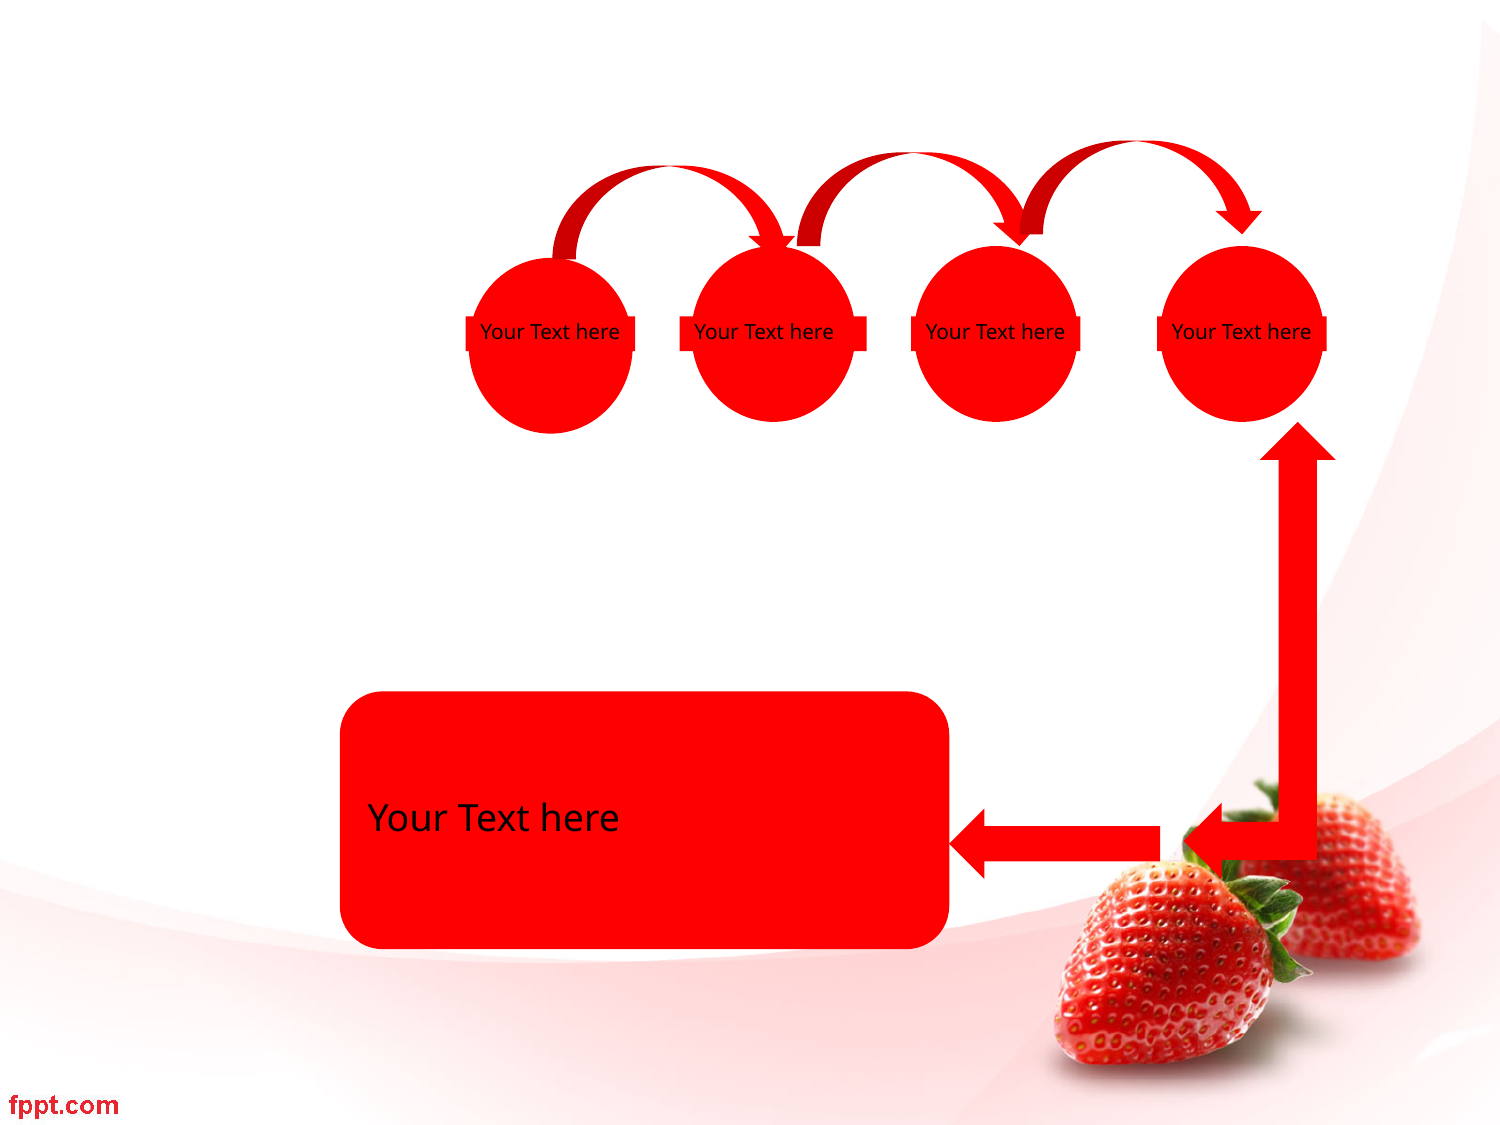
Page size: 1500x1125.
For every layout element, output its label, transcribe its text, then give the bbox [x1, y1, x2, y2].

text_box [915, 352, 1077, 422]
text_box Your Text here [911, 316, 1081, 352]
text_box [552, 165, 796, 260]
text_box [796, 152, 1030, 247]
picture [0, 0, 1500, 1125]
text_box [915, 246, 1077, 316]
text_box [473, 257, 628, 316]
text_box Your Text here [679, 316, 867, 352]
text_box [468, 352, 633, 434]
text_box [1161, 352, 1323, 422]
text_box [1161, 246, 1323, 316]
text_box [693, 247, 854, 316]
text_box [693, 352, 854, 422]
text_box [1019, 140, 1263, 235]
text_box Your Text here [1157, 316, 1327, 352]
text_box Your Text here [339, 691, 950, 950]
text_box Your Text here [465, 316, 636, 352]
text_box [950, 808, 1161, 879]
text_box [1183, 421, 1336, 879]
